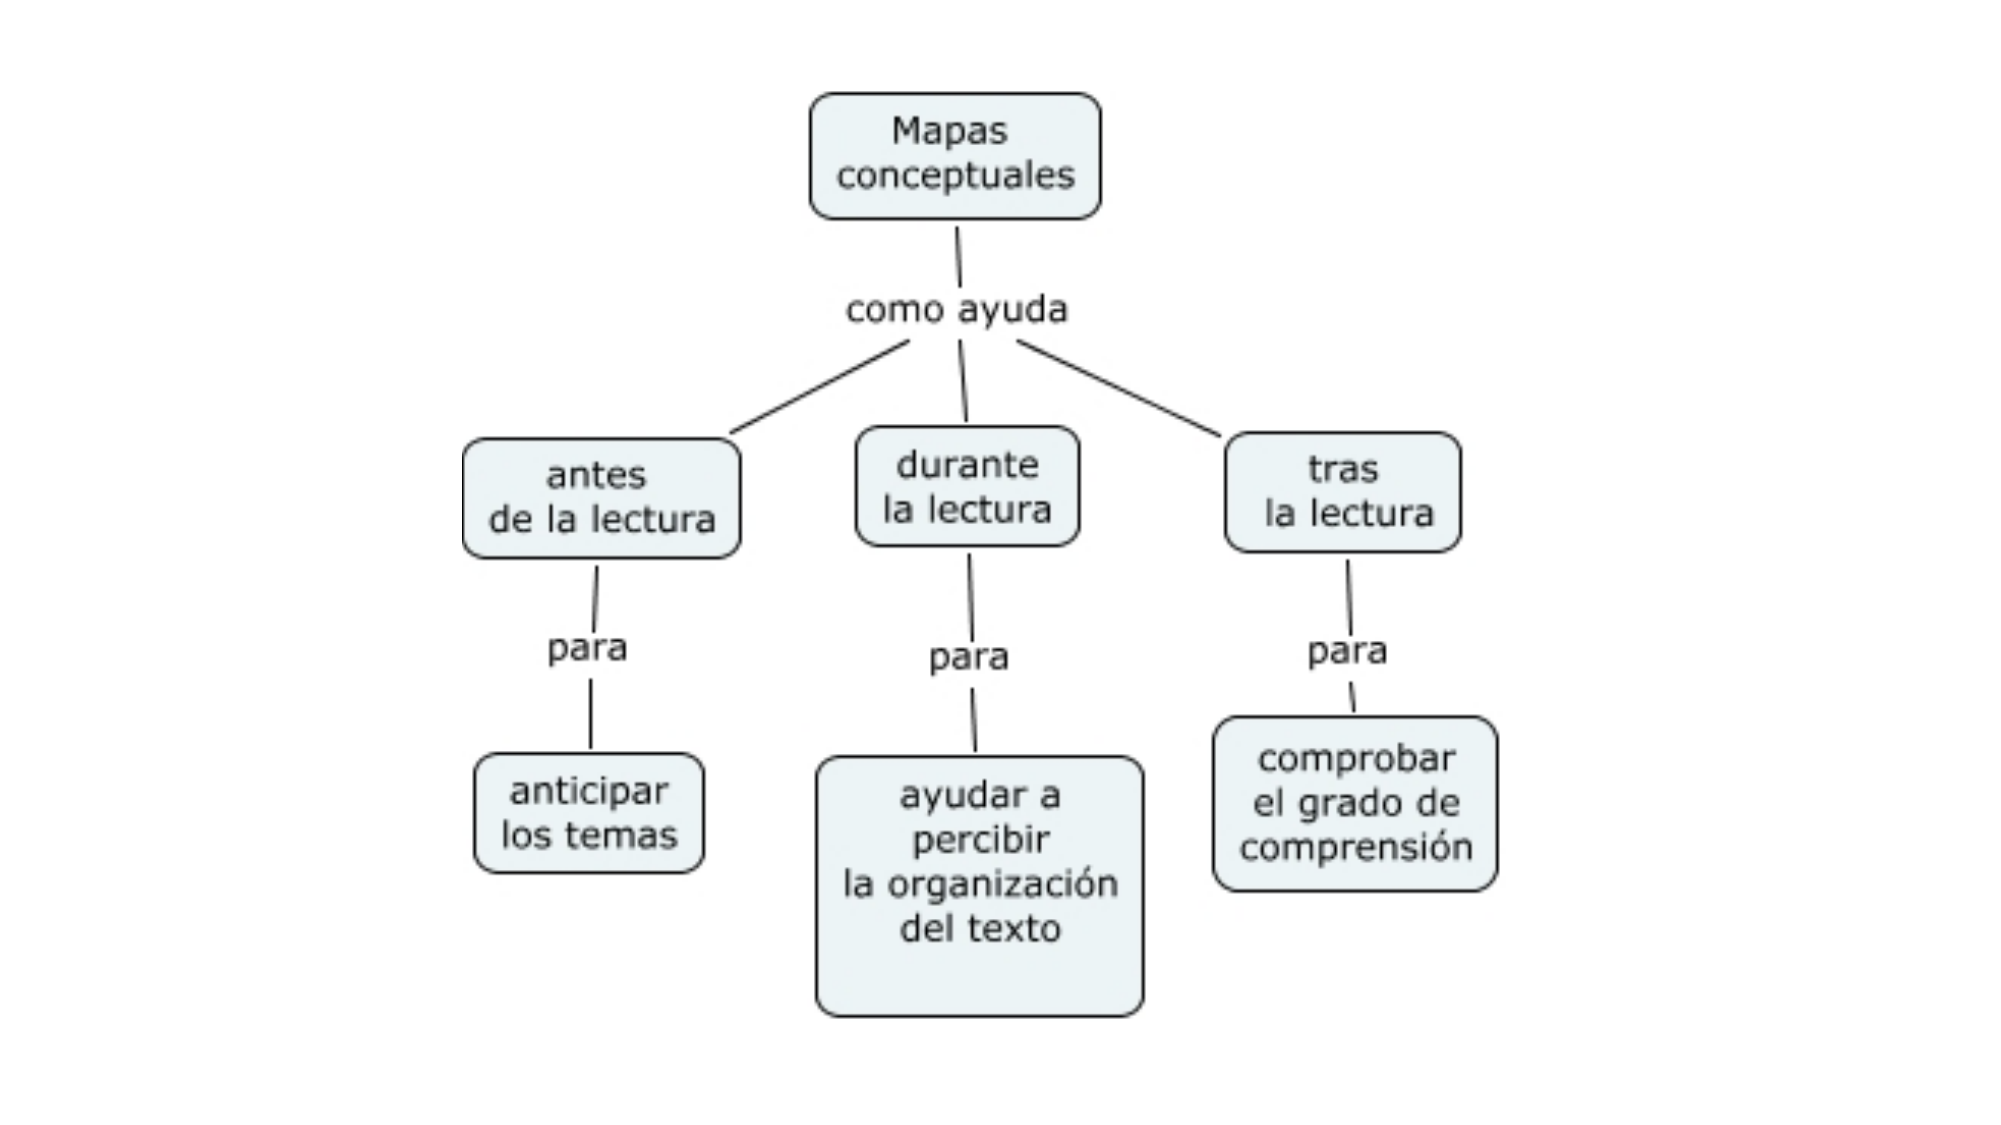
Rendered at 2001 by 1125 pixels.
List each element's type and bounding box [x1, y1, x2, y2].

list [462, 90, 1506, 1025]
